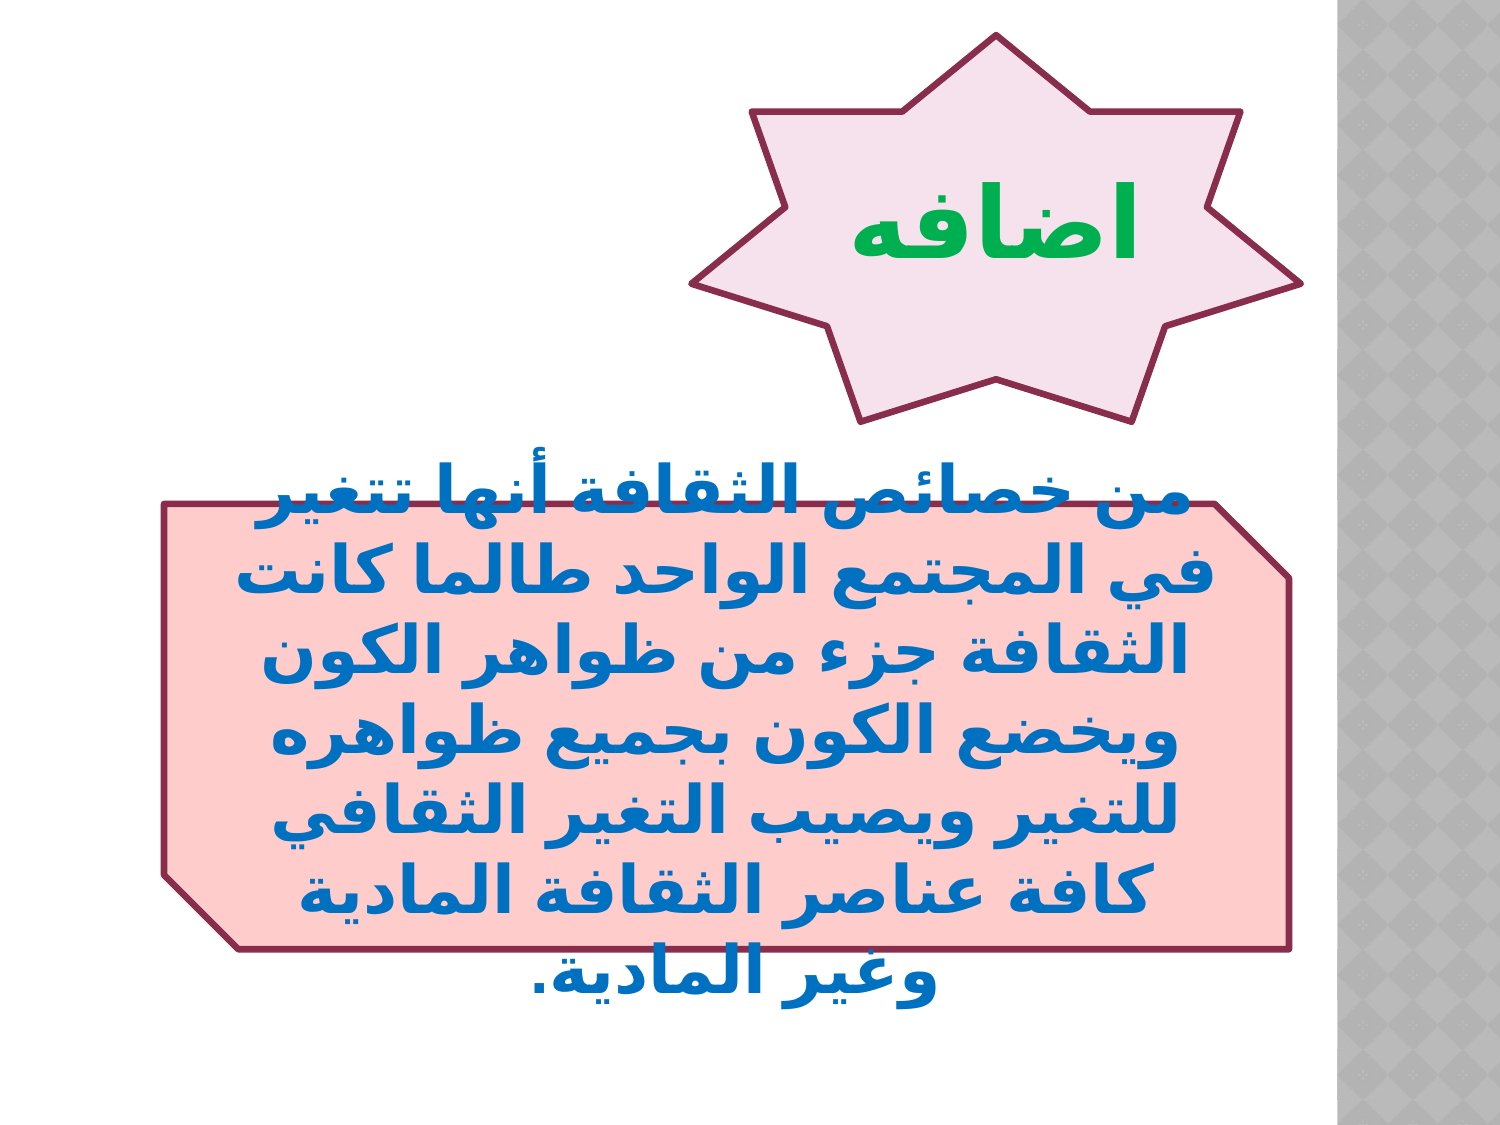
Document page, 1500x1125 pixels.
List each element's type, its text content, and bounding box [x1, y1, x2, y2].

text_box من خصائص الثقافة أنها تتغير في المجتمع الواحد طالما كانت الثقافة جزء من ظواهر الكون ويخضع الكون بجميع ظواهره للتغير ويصيب التغير الثقافي كافة عناصر الثقافة المادية وغير المادية. [160, 500, 1293, 953]
text_box اضافه [688, 31, 1305, 425]
